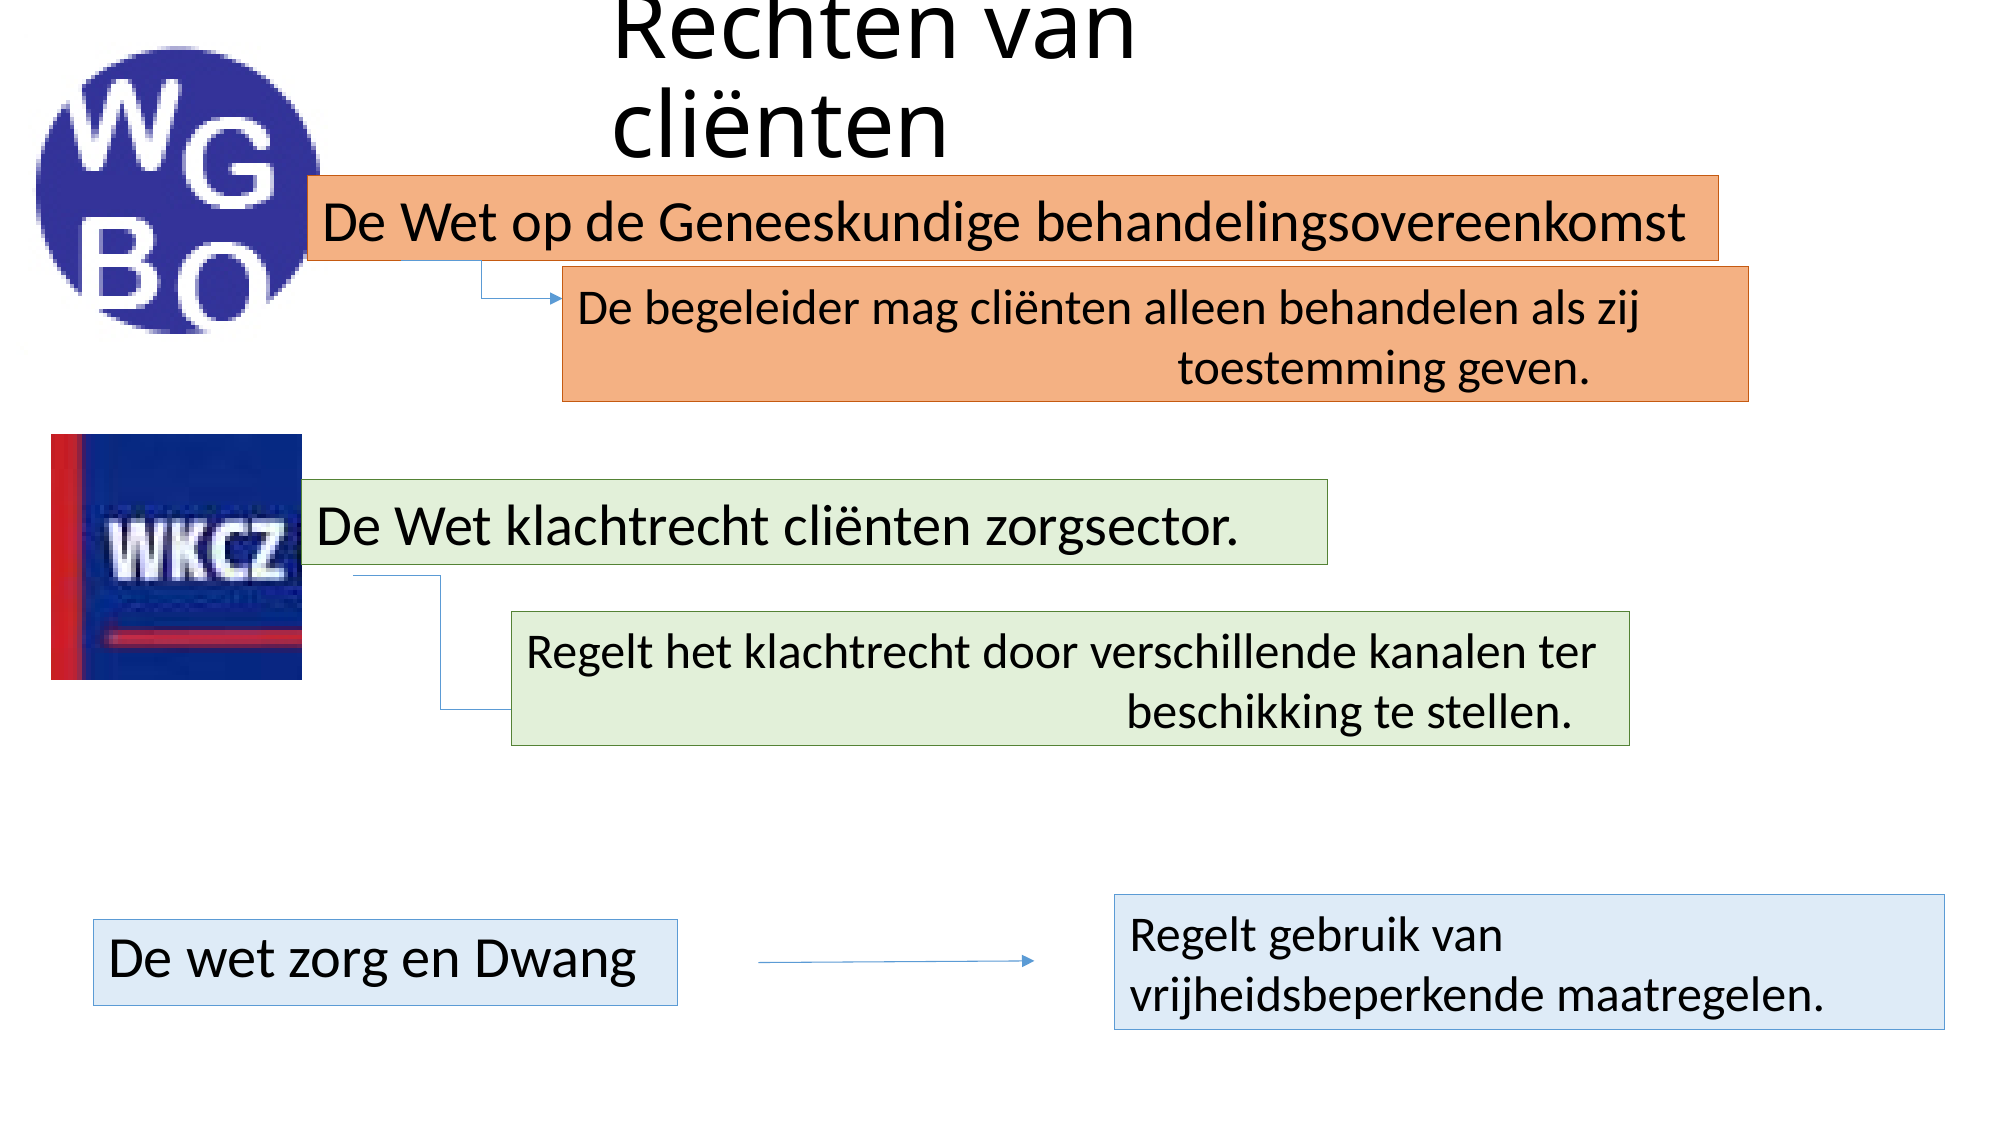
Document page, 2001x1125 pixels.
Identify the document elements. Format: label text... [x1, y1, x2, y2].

text_box Regelt gebruik van vrijheidsbeperkende maatregelen. [1114, 894, 1945, 1030]
picture [12, 34, 341, 355]
text_box De begeleider mag cliënten alleen behandelen als zij toestemming geven. [562, 266, 1749, 402]
list De wet zorg en Dwang [93, 919, 678, 1006]
text_box De Wet klachtrecht cliënten zorgsector. [302, 479, 1328, 565]
text_box Regelt het klachtrecht door verschillende kanalen ter beschikking te stellen. [511, 611, 1630, 746]
picture [51, 434, 302, 680]
text_box De Wet op de Geneeskundige behandelingsovereenkomst [341, 175, 1719, 261]
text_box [352, 575, 529, 709]
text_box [400, 260, 563, 299]
title Rechten van cliënten [595, 18, 1500, 139]
